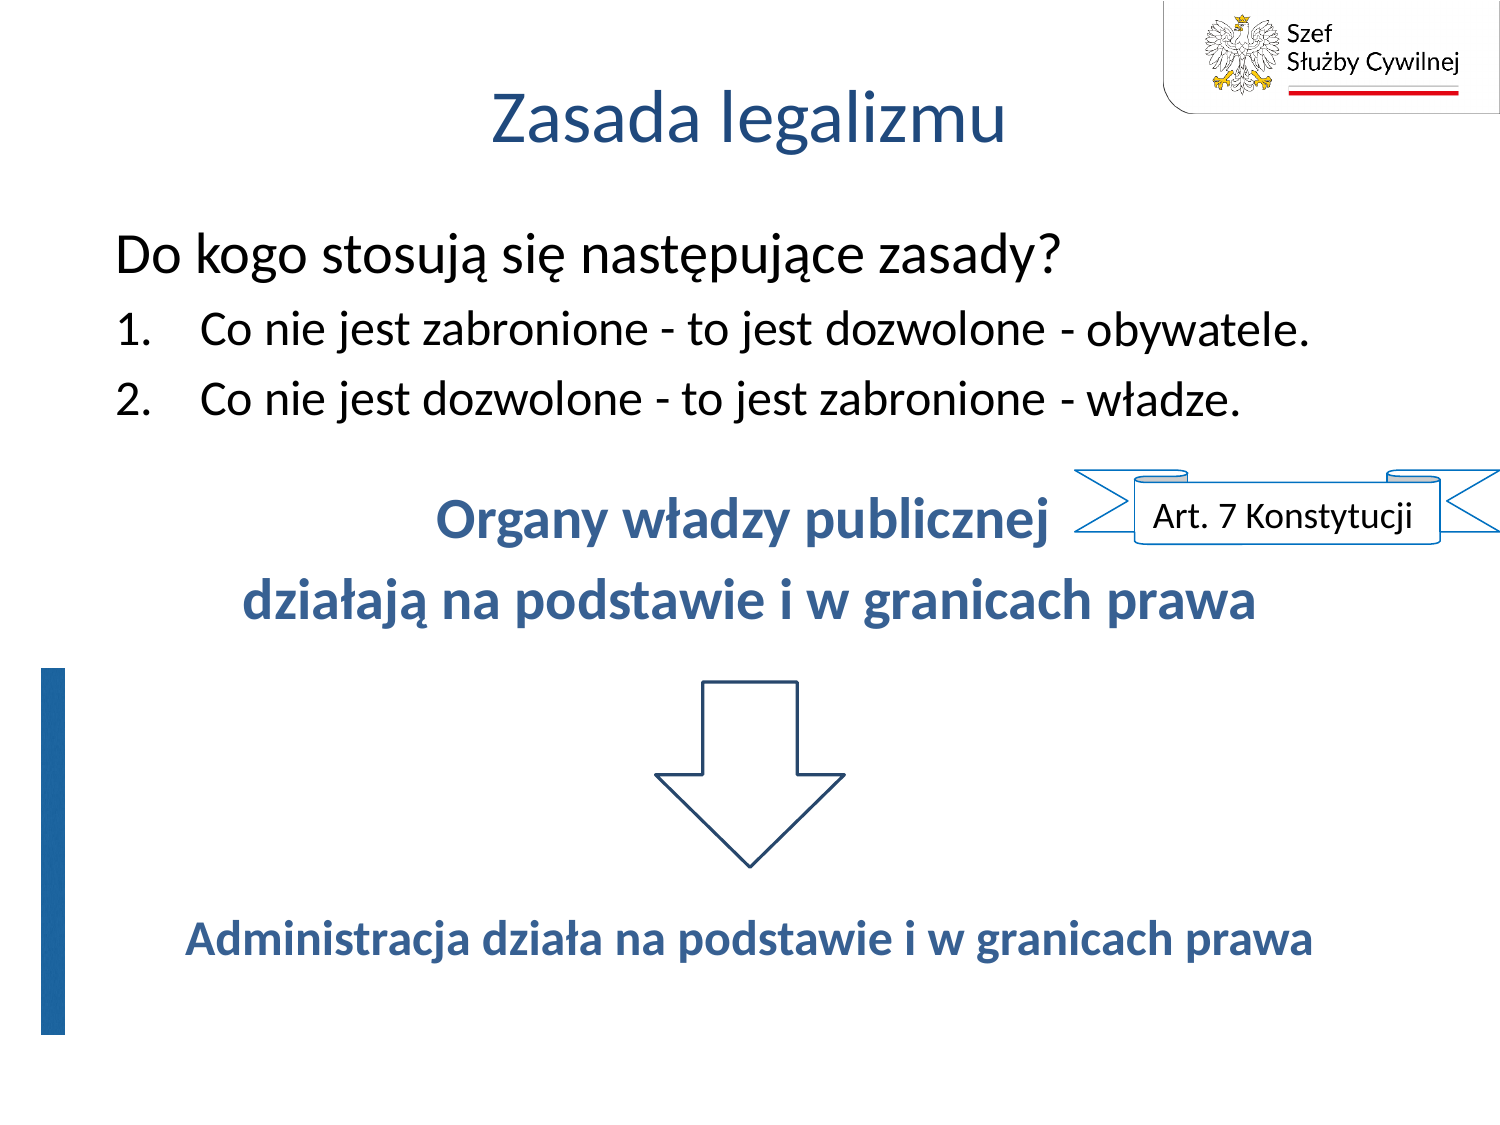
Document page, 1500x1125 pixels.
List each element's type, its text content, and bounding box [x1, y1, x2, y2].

picture [1163, 0, 1500, 114]
picture [41, 668, 65, 1035]
text_box [653, 679, 847, 870]
title Zasada legalizmu [100, 60, 1400, 185]
text_box Art. 7 Konstytucji [1072, 467, 1500, 547]
list Do kogo stosują się następujące zasady? Co nie jest zabronione - to jest dozwolone Co nie jest dozwolone - to jest zabronione [100, 208, 1401, 457]
text_box Administracja działa na podstawie i w granicach prawa [100, 898, 1400, 977]
text_box Organy władzy publicznej działają na podstawie i w granicach prawa [100, 472, 1400, 650]
text_box - obywatele. - władze. [1045, 289, 1424, 444]
